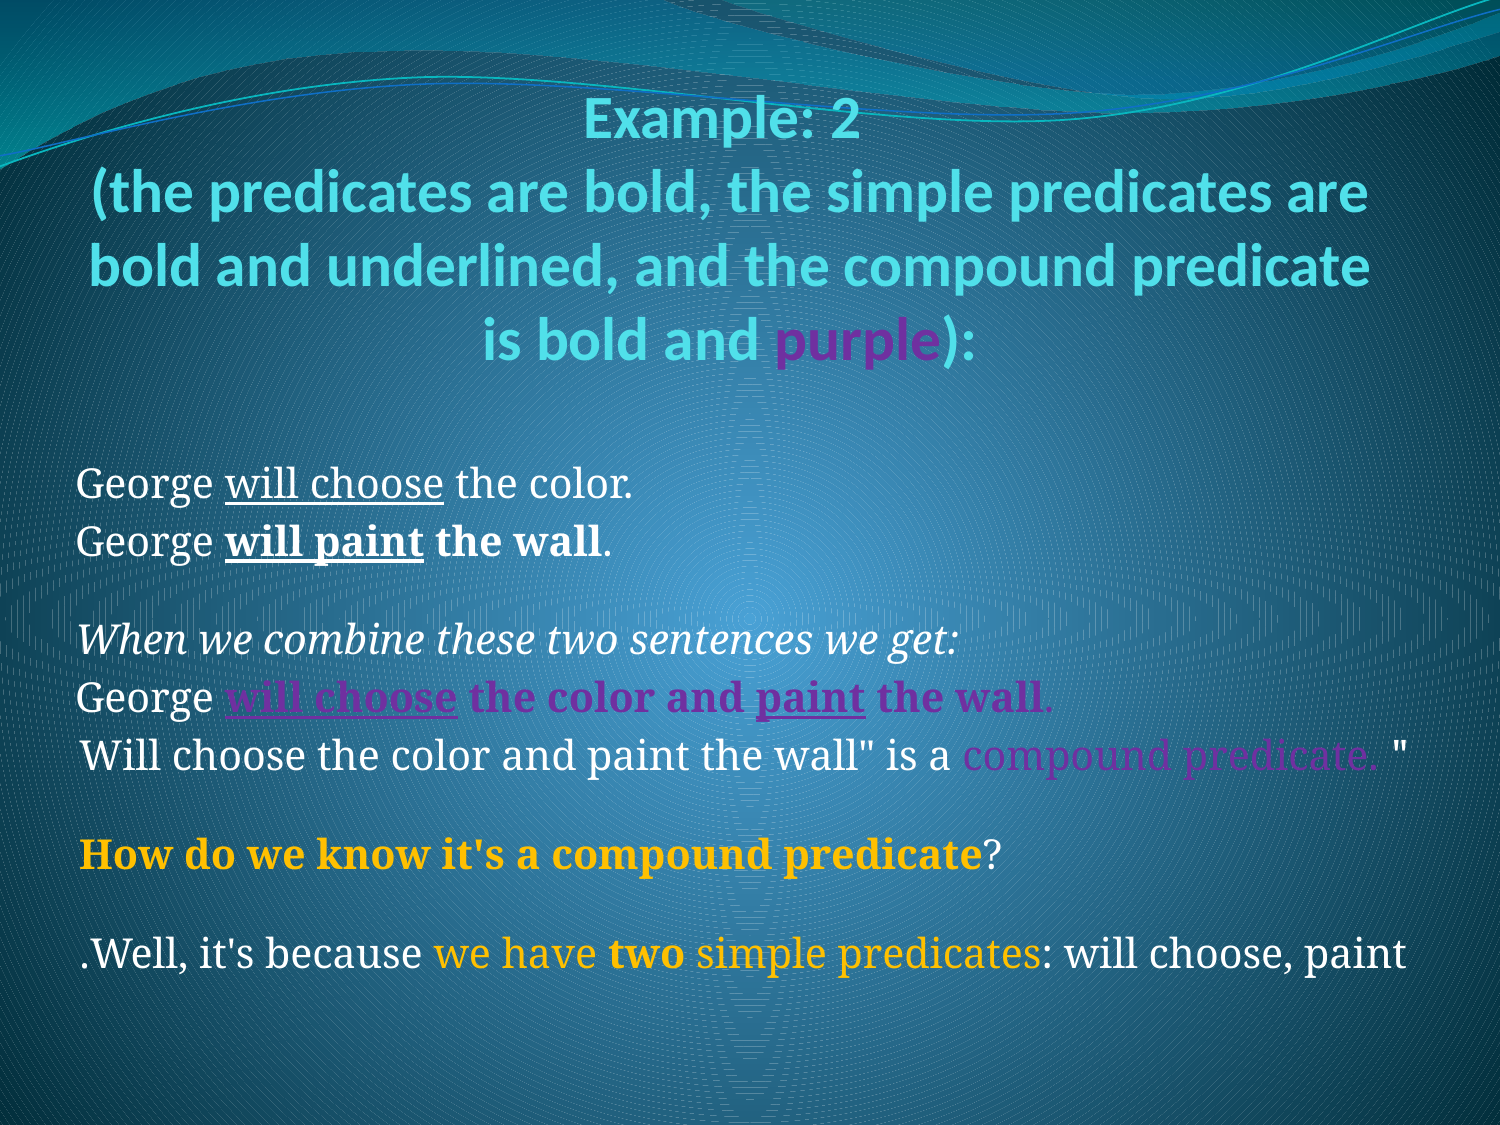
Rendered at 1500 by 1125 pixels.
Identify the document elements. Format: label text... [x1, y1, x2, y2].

title Example: 2 (the predicates are bold, the simple predicates are bold and underlined, and the compound predicate is bold and purple): [87, 75, 1376, 450]
subtitle George will choose the color. George will paint the wall. When we combine these two sentences we get: George will choose the color and paint the wall. "Will choose the color and paint the wall" is a compound predicate. How do we know it's a compound predicate? Well, it's because we have two simple predicates: will choose, paint. [75, 450, 1463, 1088]
